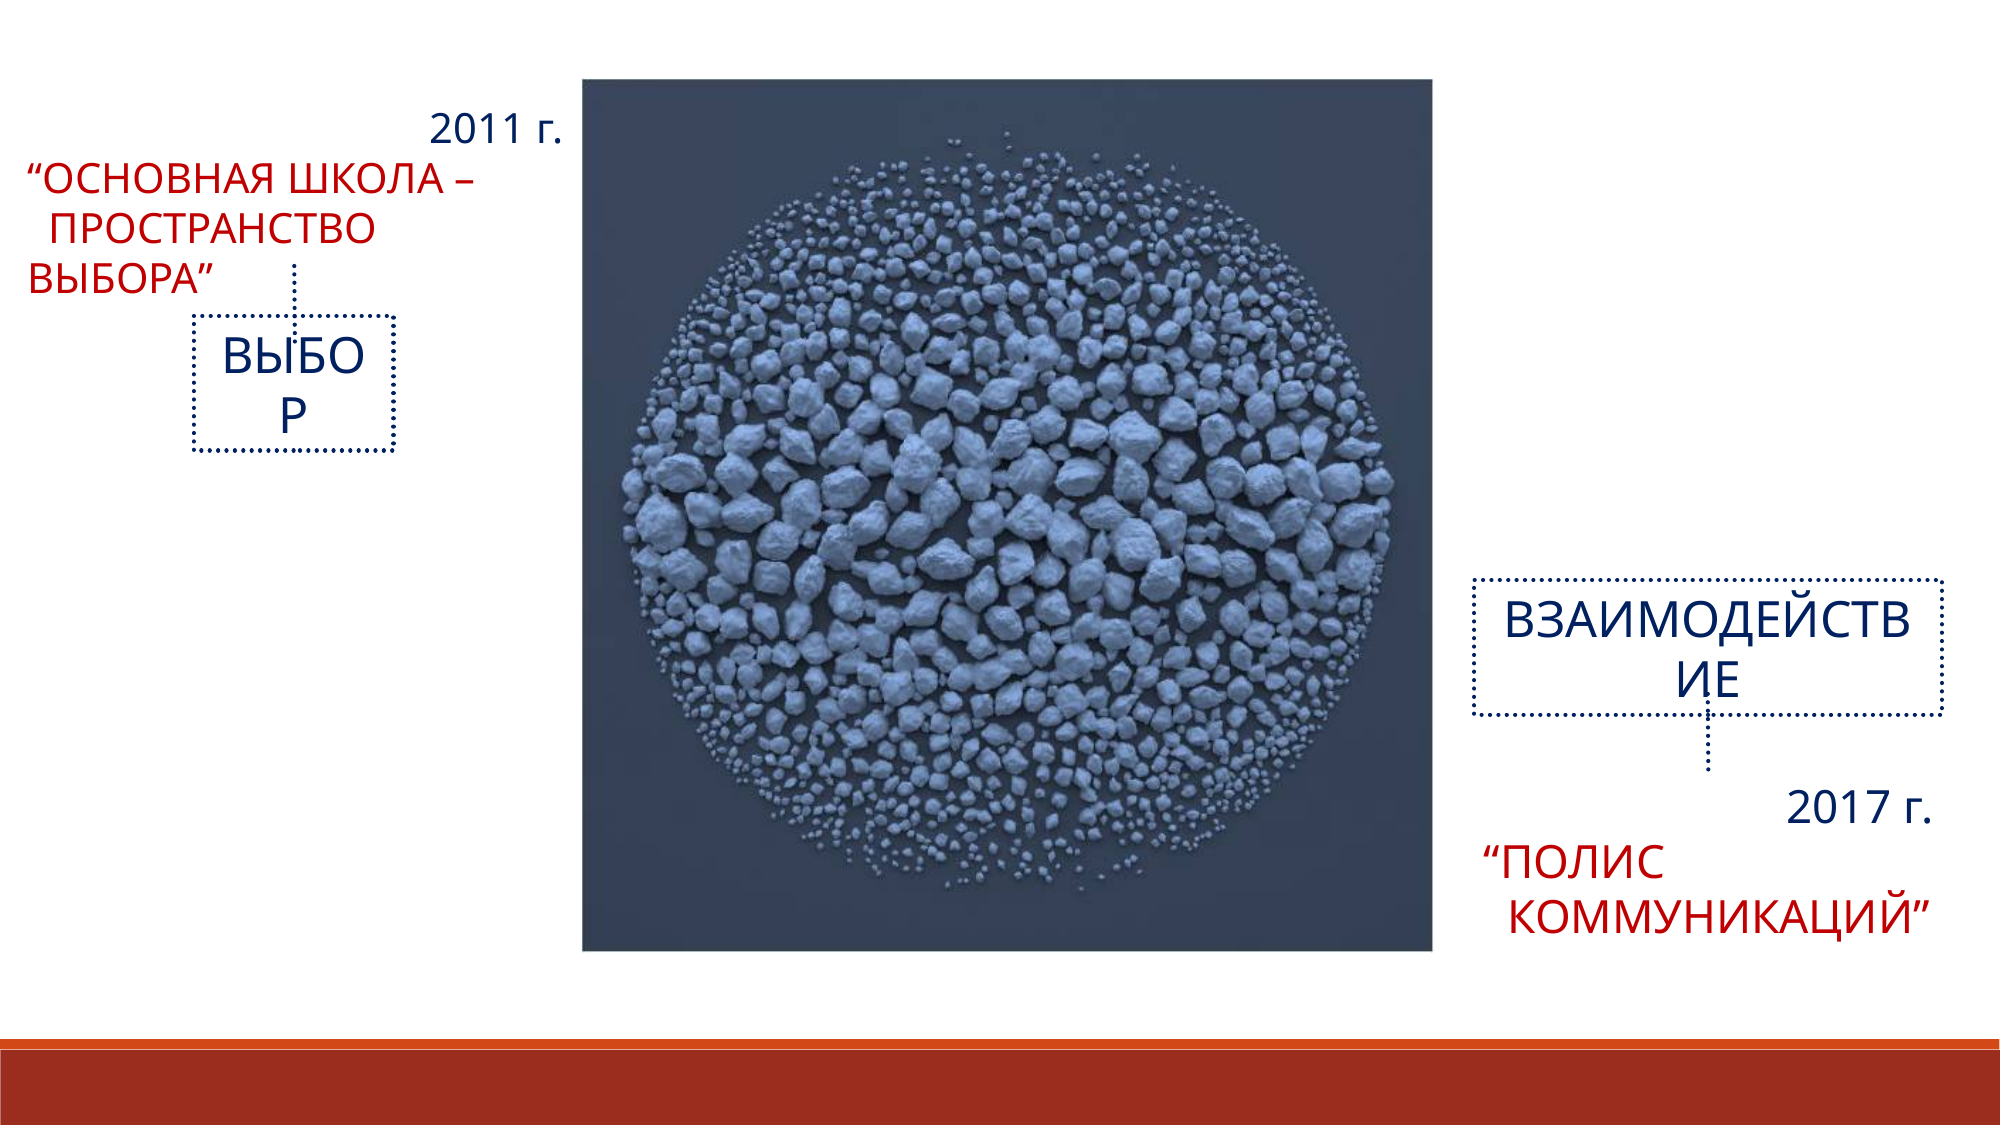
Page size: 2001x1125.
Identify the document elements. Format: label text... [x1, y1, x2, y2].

text_box ВЗАИМОДЕЙСТВИЕ [1474, 579, 1942, 715]
picture [580, 78, 1435, 954]
text_box 2017 г. “ПОЛИС КОММУНИКАЦИЙ” [1468, 770, 1948, 950]
text_box 2011 г. “ОСНОВНАЯ ШКОЛА – ПРОСТРАНСТВО ВЫБОРА” [12, 93, 577, 309]
text_box ВЫБОР [193, 315, 394, 451]
